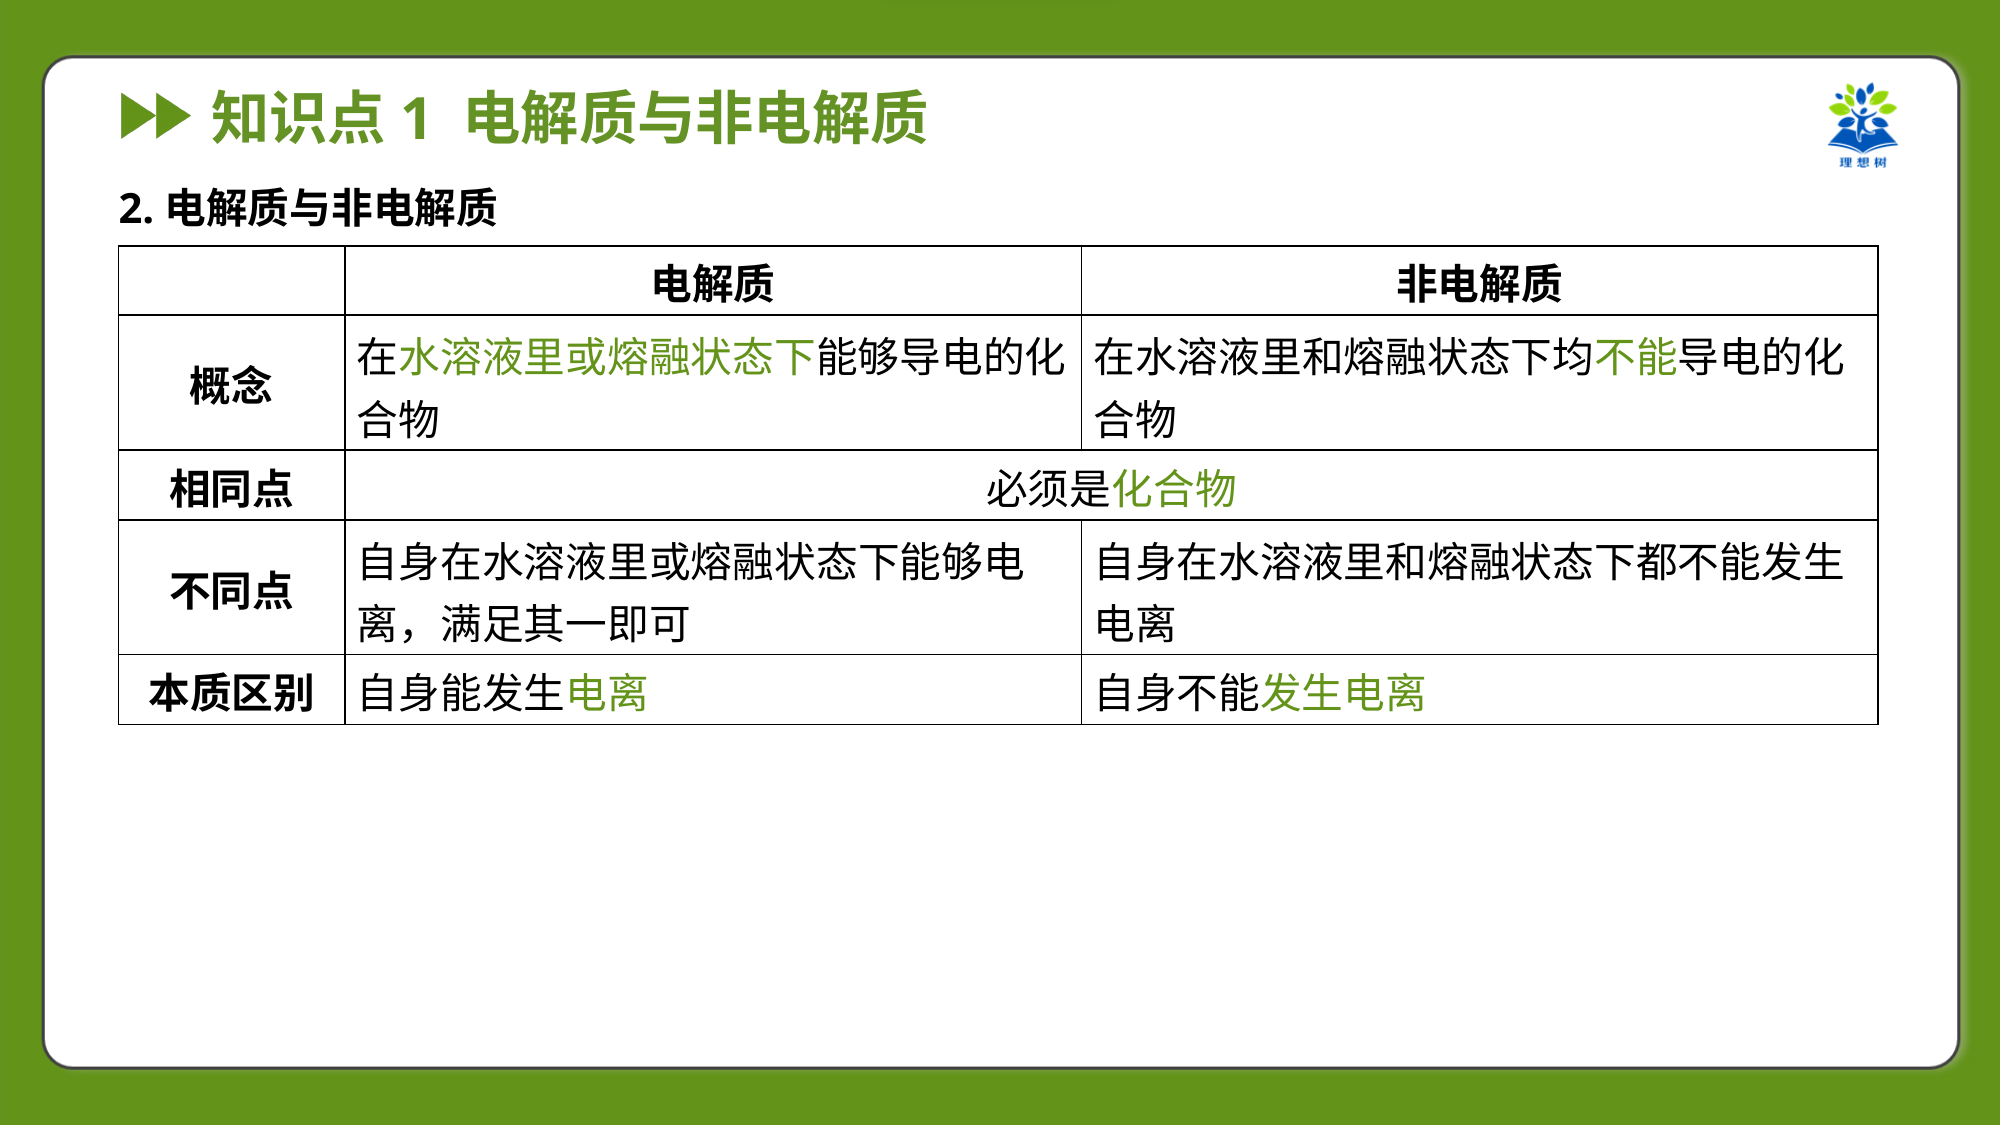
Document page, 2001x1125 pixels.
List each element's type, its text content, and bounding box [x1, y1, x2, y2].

table_cell 概念 [119, 316, 344, 449]
table_cell 在水溶液里或熔融状态下能够导电的化 合物 [346, 316, 1081, 449]
table_cell 自身在水溶液里或熔融状态下能够电 离，满足其一即可 [346, 521, 1081, 654]
table_cell 必须是化合物 [346, 451, 1877, 519]
table_header 非电解质 [1082, 247, 1877, 314]
picture [0, 0, 2000, 1125]
table_cell 自身不能发生电离 [1082, 655, 1877, 724]
table_cell 在水溶液里和熔融状态下均不能导电的化 合物 [1082, 316, 1877, 449]
table_cell 自身能发生电离 [346, 655, 1081, 724]
table_cell 自身在水溶液里和熔融状态下都不能发生 电离 [1082, 521, 1877, 654]
table_header 电解质 [346, 247, 1081, 314]
table_cell 本质区别 [119, 655, 344, 724]
text_box 2.电解质与非电解质 [118, 159, 1883, 225]
table_cell 相同点 [119, 451, 344, 519]
table_header [119, 247, 344, 314]
table_cell 不同点 [119, 521, 344, 654]
